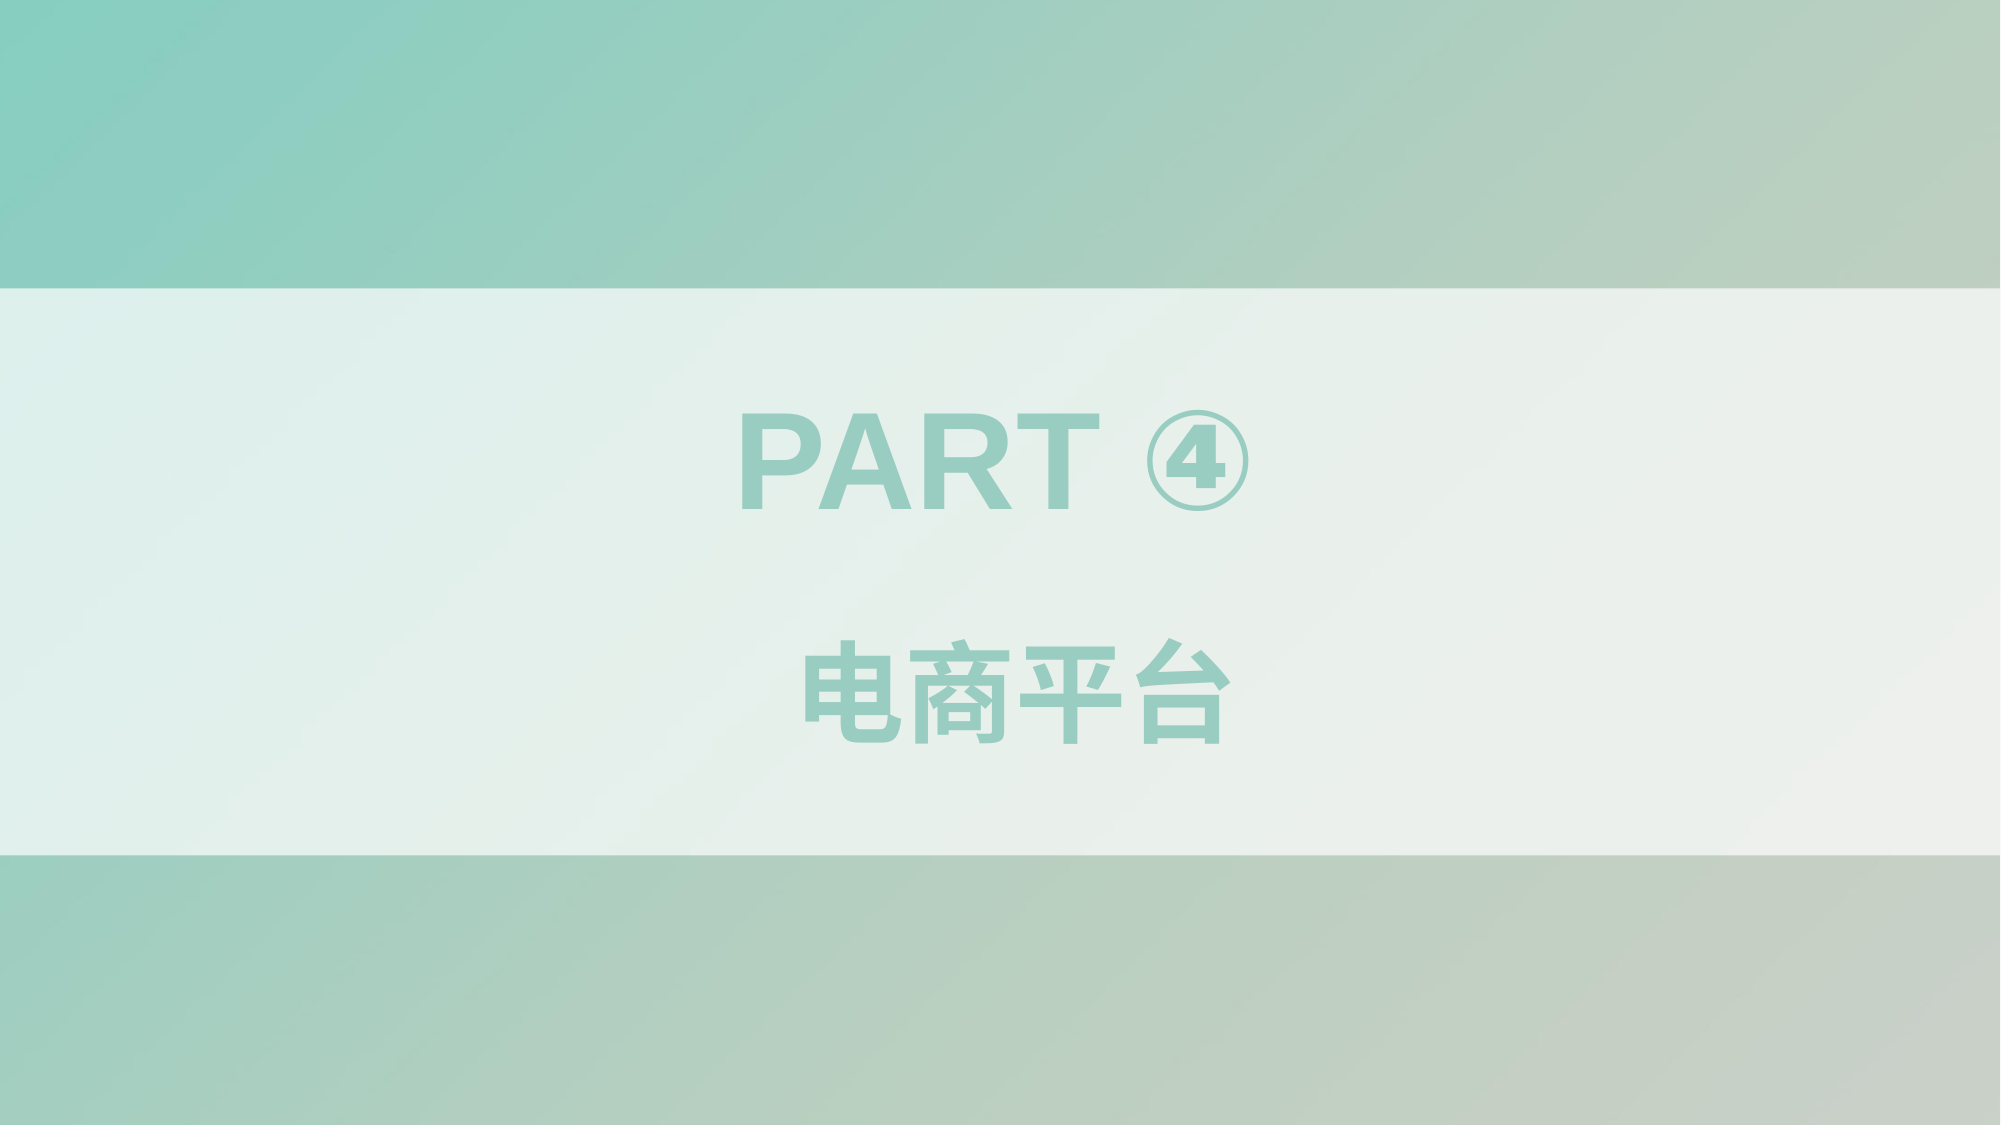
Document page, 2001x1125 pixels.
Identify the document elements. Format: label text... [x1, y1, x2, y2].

text_box [0, 287, 2000, 856]
text_box 电商平台 [656, 615, 1375, 764]
text_box PART ④ [718, 363, 1314, 545]
picture [0, 0, 2001, 1125]
